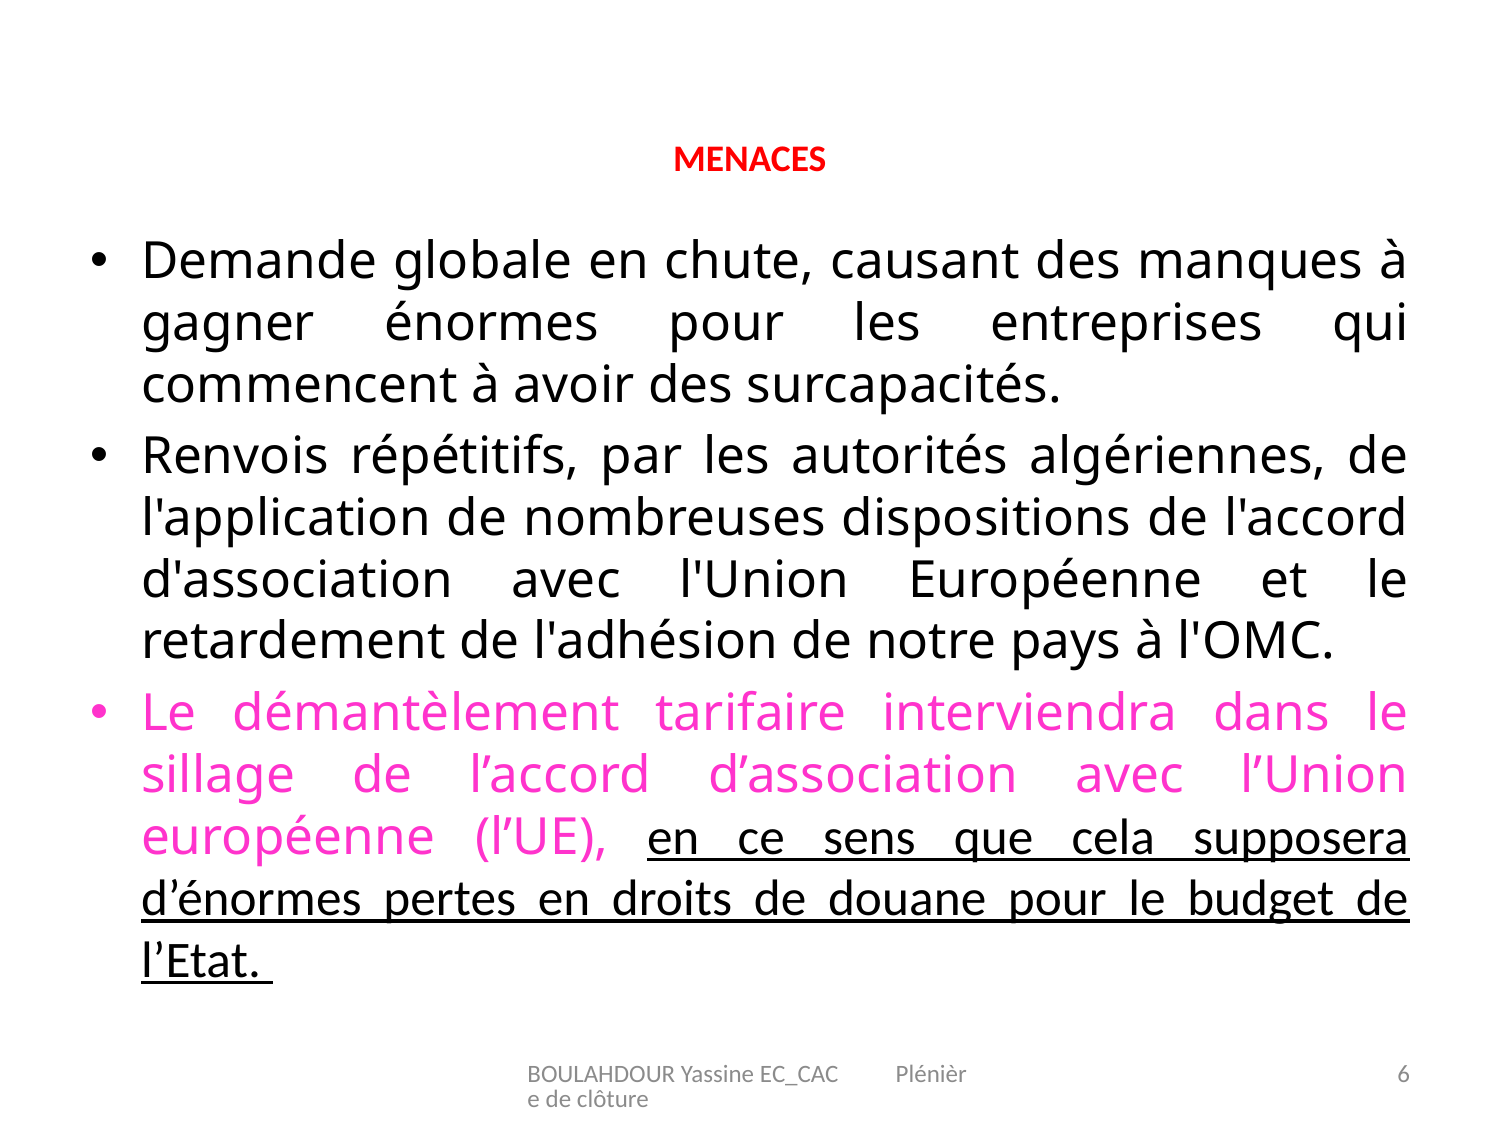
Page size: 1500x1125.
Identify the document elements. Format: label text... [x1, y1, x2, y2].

footer BOULAHDOUR Yassine EC_CAC Plénière de clôture [512, 1042, 988, 1103]
slide_number 6 [1074, 1042, 1425, 1103]
title Menaces [75, 125, 1425, 219]
list Demande globale en chute, causant des manques à gagner énormes pour les entreprises qui commencent à avoir des surcapacités. Renvois répétitifs, par les autorités algériennes, de l'application de nombreuses dispositions de l'accord d'association avec l'Union Européenne et le retardement de l'adhésion de notre pays à l'OMC. Le démantèlement tarifaire interviendra dans le sillage de l’accord d’association avec l’Union européenne (l’UE), en ce sens que cela supposera d’énormes pertes en droits de douane pour le budget de l’Etat. [75, 219, 1425, 1005]
